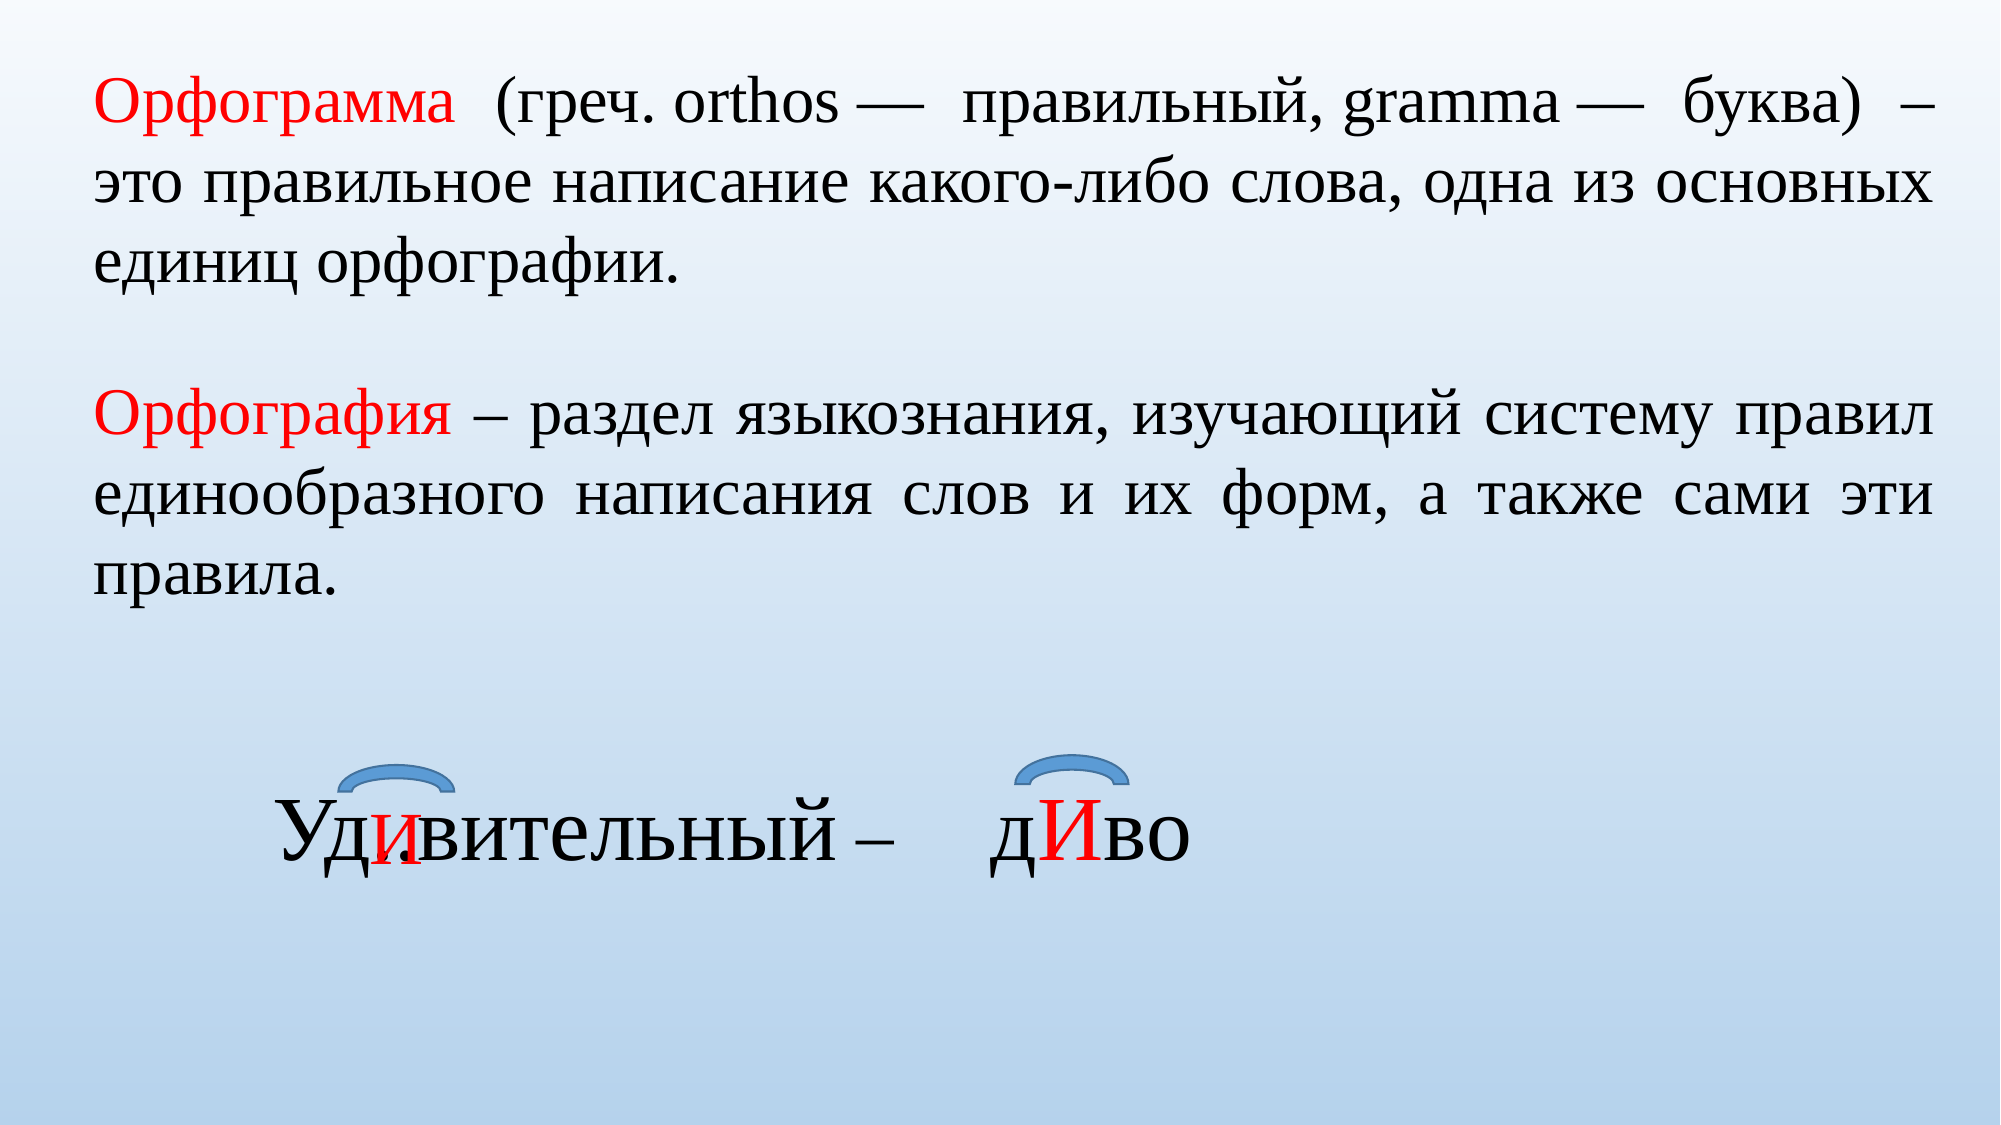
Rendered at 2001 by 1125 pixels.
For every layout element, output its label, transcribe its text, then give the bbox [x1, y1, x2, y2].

text_box дИво [975, 761, 1234, 887]
text_box Орфограмма (греч. orthos — правильный, gramma — буква) – это правильное написание какого-либо слова, одна из основных единиц орфографии. [79, 48, 1952, 304]
text_box [1014, 754, 1130, 786]
text_box Орфография – раздел языкознания, изучающий систему правил единообразного написания слов и их форм, а также сами эти правила. [79, 360, 1952, 616]
text_box И [354, 781, 438, 887]
text_box Уд..вительный – [258, 761, 910, 887]
text_box [337, 763, 456, 793]
